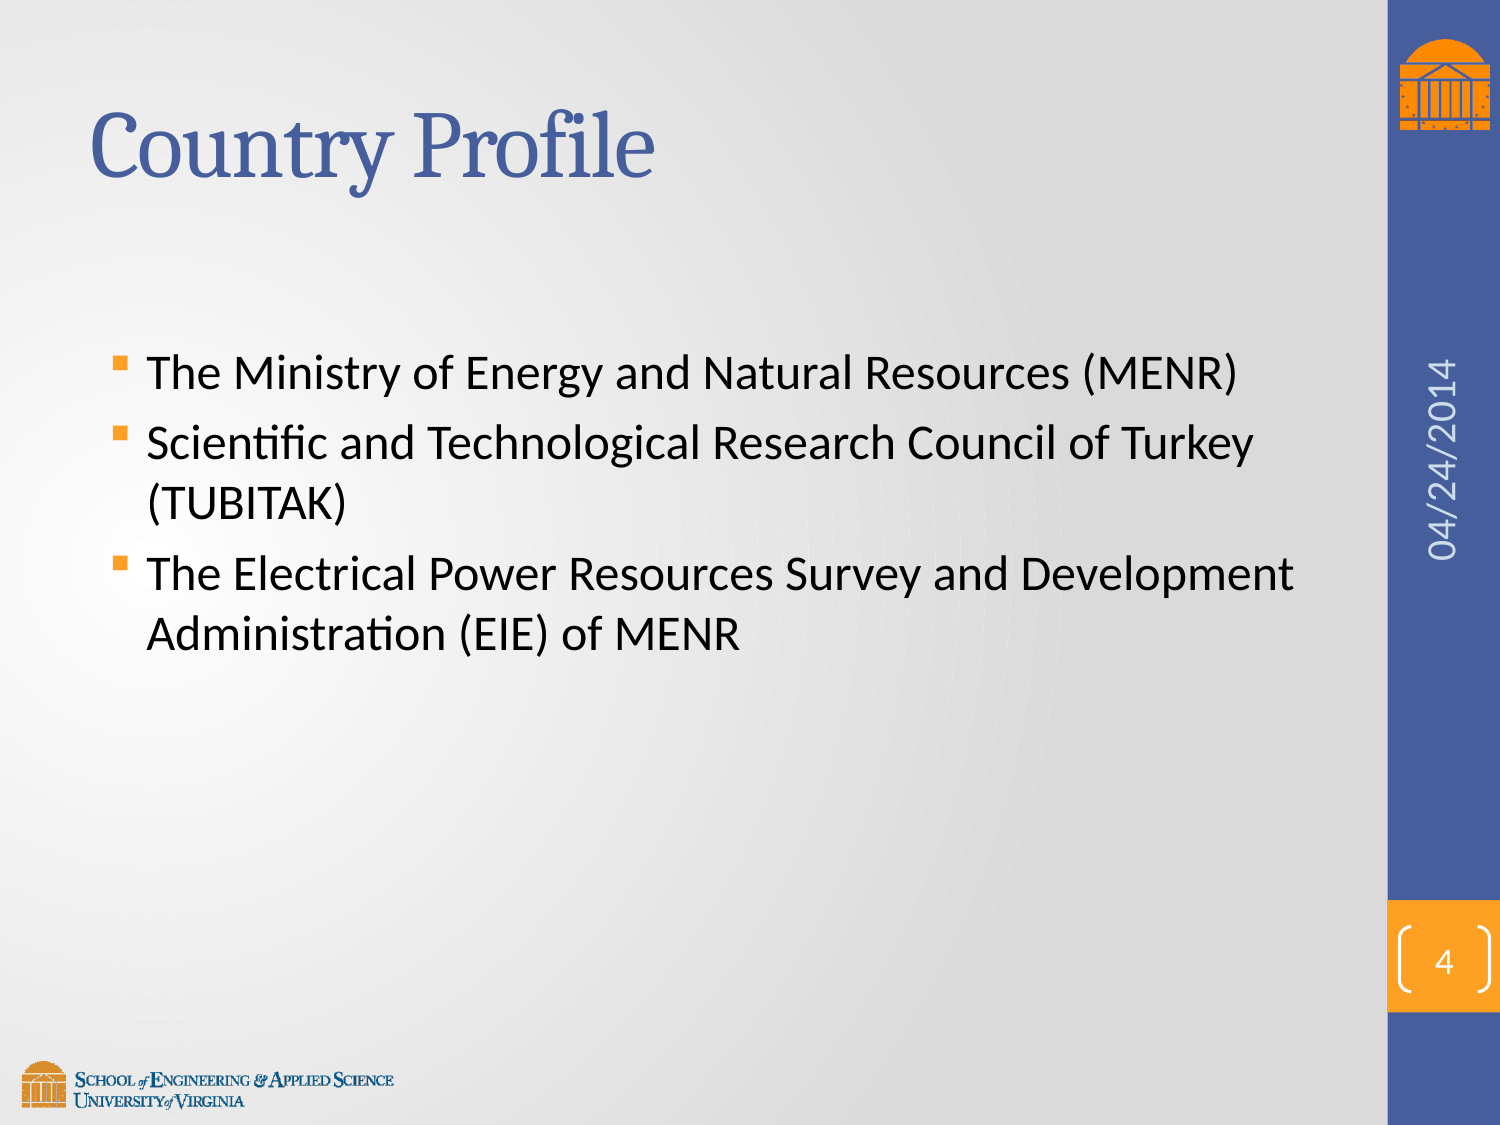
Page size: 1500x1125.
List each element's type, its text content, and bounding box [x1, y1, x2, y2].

slide_number 4 [1397, 925, 1492, 994]
list The Ministry of Energy and Natural Resources (MENR) Scientific and Technological Research Council of Turkey (TUBITAK) The Electrical Power Resources Survey and Development Administration (EIE) of MENR [75, 262, 1325, 1050]
picture [1400, 39, 1490, 130]
picture [21, 1061, 394, 1110]
title Country Profile [75, 45, 1325, 233]
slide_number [1408, 317, 1469, 577]
